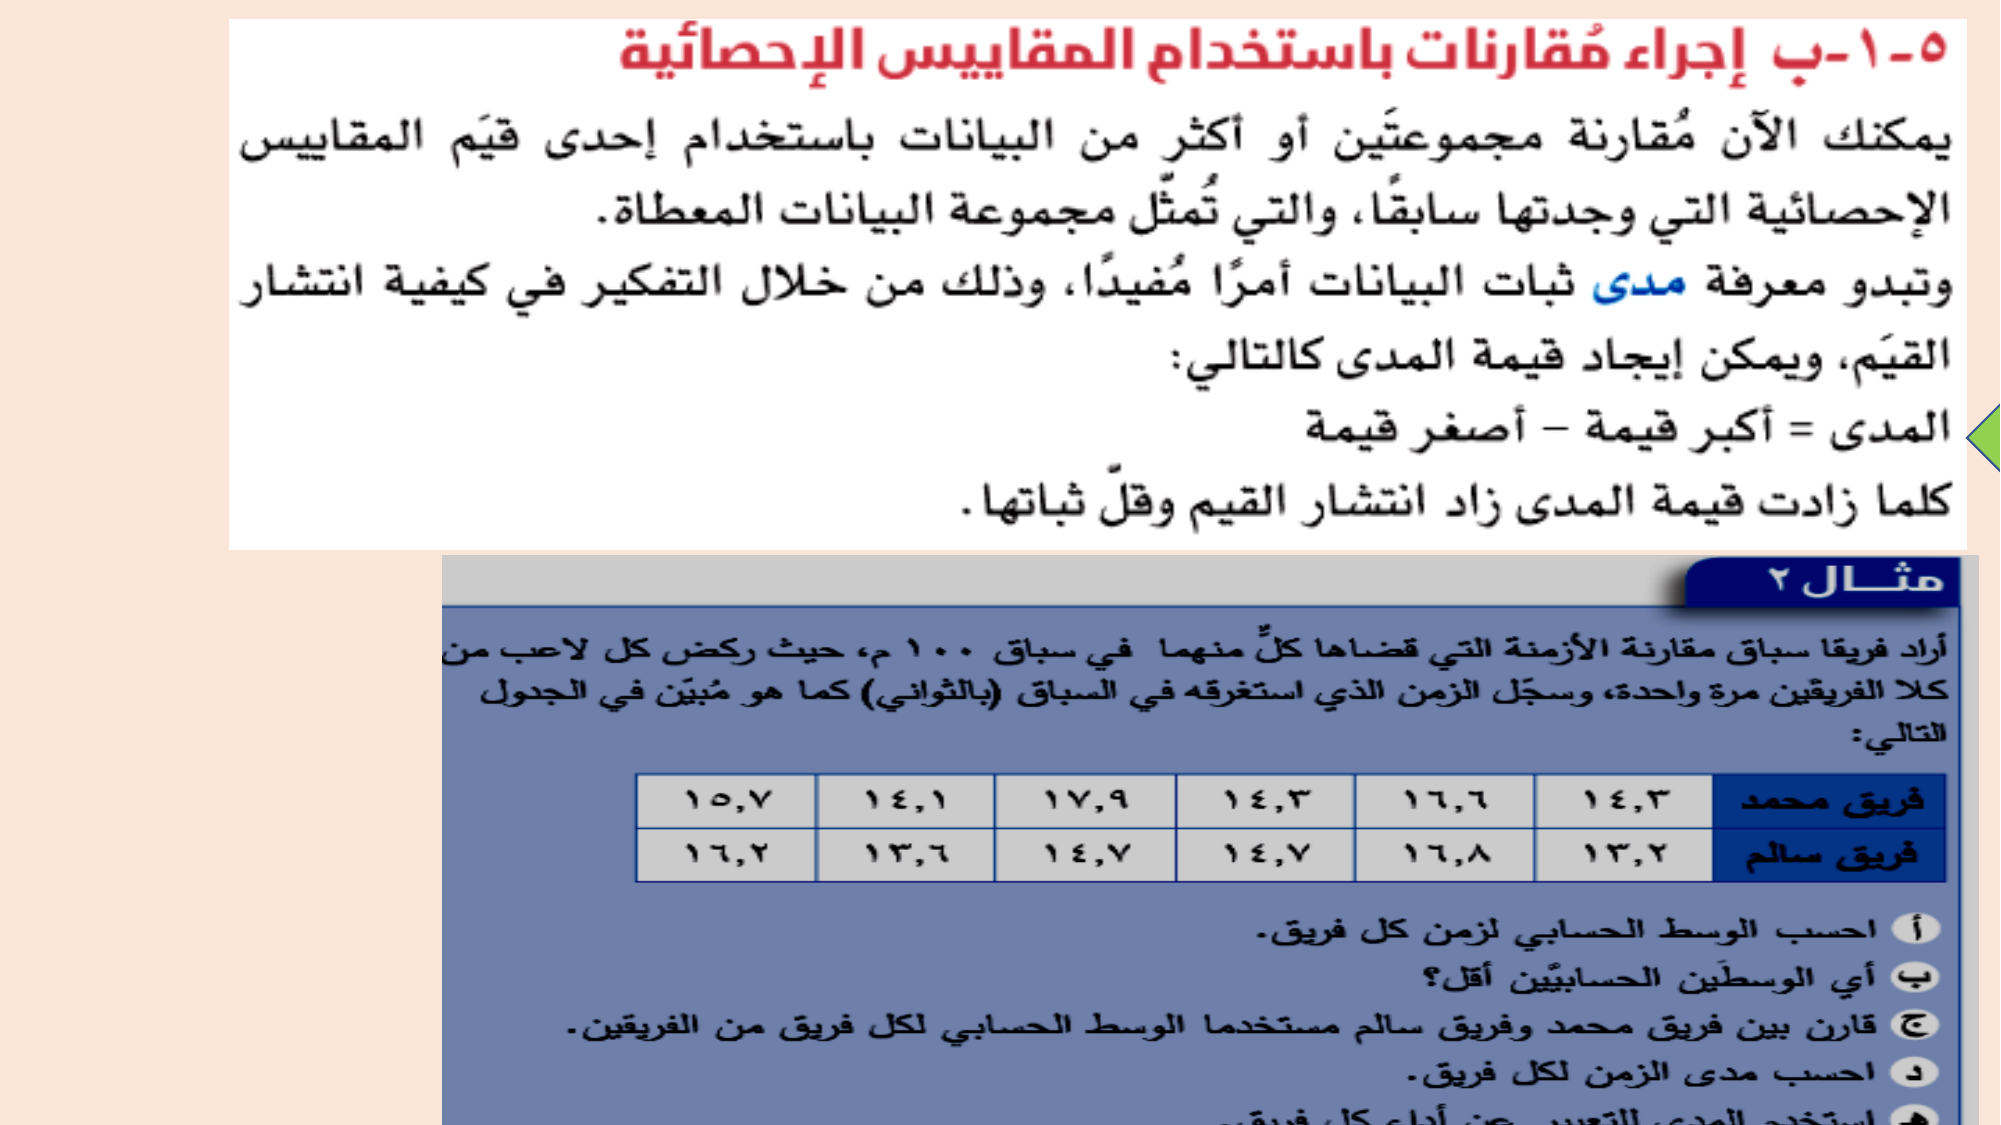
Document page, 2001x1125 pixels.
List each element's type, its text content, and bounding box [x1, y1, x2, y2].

picture [442, 555, 1980, 1125]
picture [229, 19, 1967, 550]
text_box قيم + مقارنات [1967, 403, 2000, 473]
